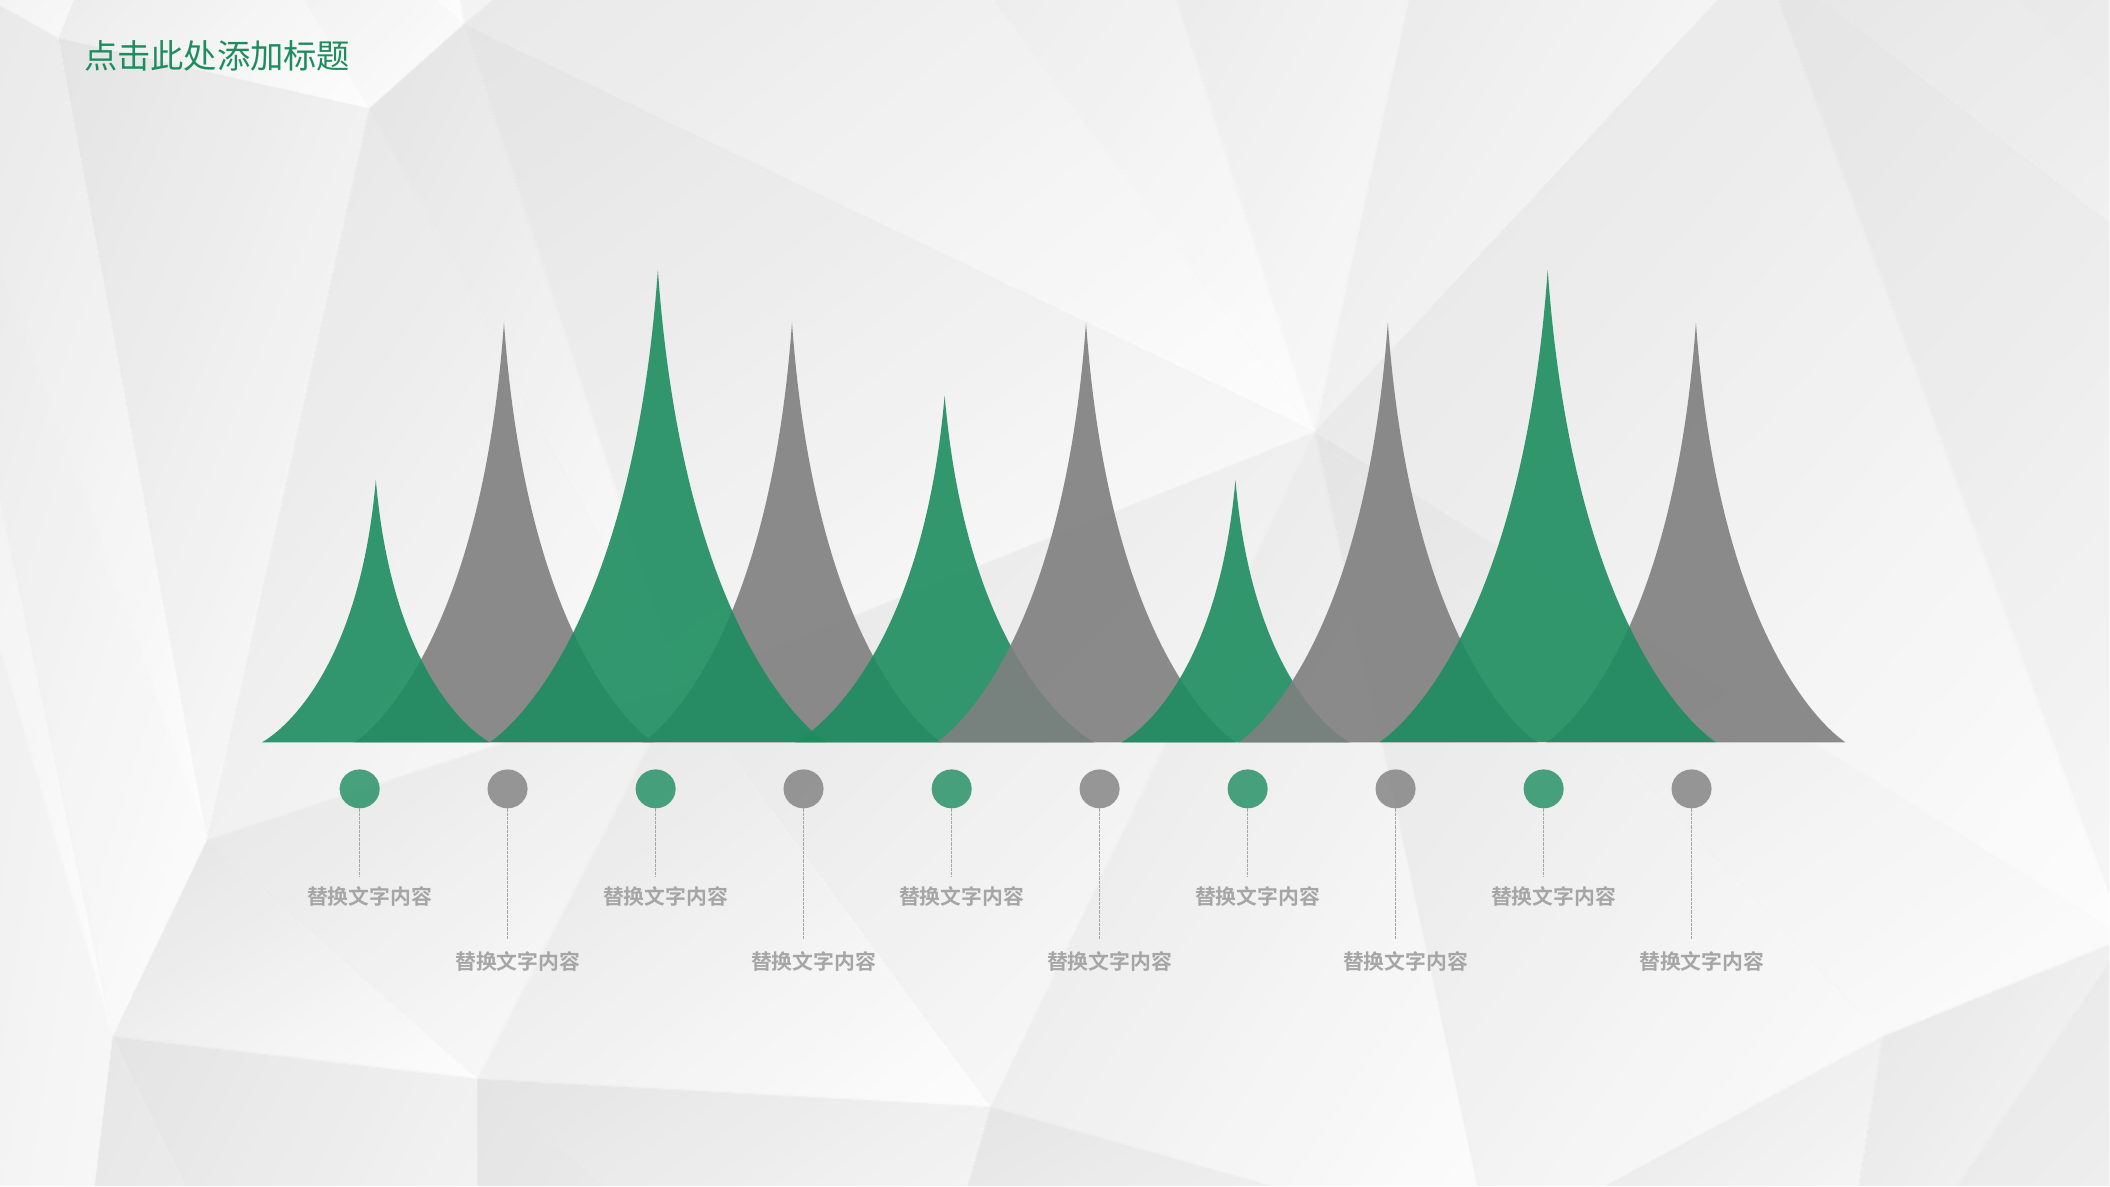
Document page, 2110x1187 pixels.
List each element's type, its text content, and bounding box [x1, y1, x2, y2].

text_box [306, 769, 433, 909]
text_box [1121, 479, 1292, 743]
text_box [602, 769, 729, 909]
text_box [1490, 769, 1617, 909]
text_box [1238, 322, 1460, 743]
text_box [936, 322, 1180, 743]
text_box 点击此处添加标题 [69, 27, 380, 86]
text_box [1046, 769, 1173, 975]
text_box [1379, 269, 1716, 743]
text_box [421, 322, 573, 741]
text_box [1342, 769, 1469, 975]
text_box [454, 769, 581, 975]
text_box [898, 769, 1025, 909]
text_box [489, 269, 811, 743]
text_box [1194, 769, 1321, 909]
text_box [261, 479, 489, 743]
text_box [1638, 769, 1765, 975]
text_box [795, 395, 1010, 743]
picture [0, 0, 2110, 1186]
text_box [750, 769, 877, 975]
text_box [1630, 322, 1846, 743]
text_box [732, 322, 873, 730]
